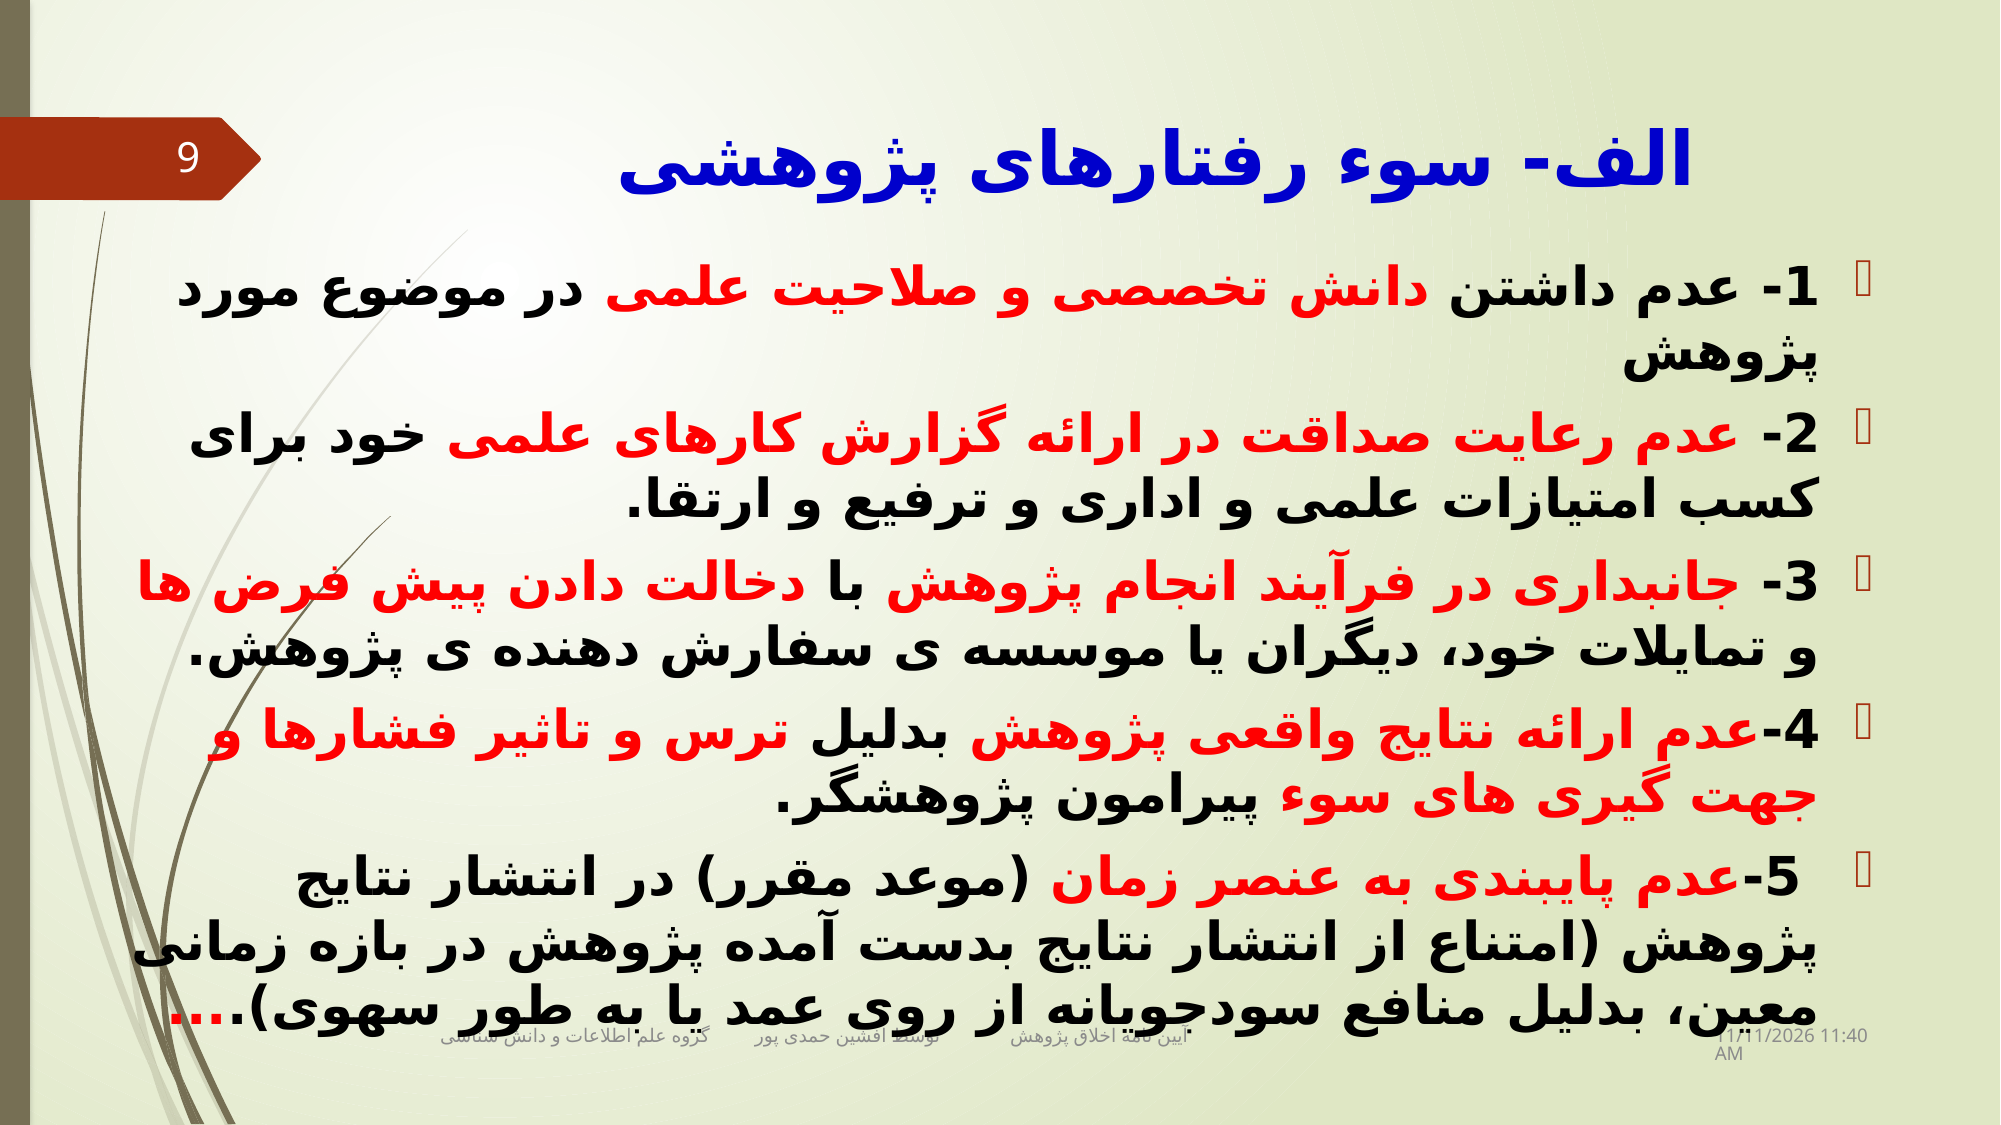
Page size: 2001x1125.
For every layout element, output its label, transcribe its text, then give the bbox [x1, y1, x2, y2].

slide_number 17 دسامبر 18 [1699, 1005, 1888, 1067]
slide_number 9 [87, 129, 216, 190]
footer آیین نامه اخلاق پژوهش توسط افشین حمدی پور گروه علم اطلاعات و دانش شناسی [424, 1006, 1675, 1067]
list 1- عدم داشتن دانش تخصصی و صلاحیت علمی در موضوع مورد پژوهش 2- عدم رعایت صداقت در ارائه گزارش کارهای علمی خود برای کسب امتیازات علمی و اداری و ترفیع و ارتقا. 3- جانبداری در فرآیند انجام پژوهش با دخالت دادن پیش فرض ها و تمایلات خود، دیگران یا موسسه ی سفارش دهنده ی پژوهش. 4-عدم ارائه نتایج واقعی پژوهش بدلیل ترس و تاثیر فشارها و جهت گیری های سوء پیرامون پژوهشگر. 5-عدم پایبندی به عنصر زمان (موعد مقرر) در انتشار نتایج پژوهش (امتناع از انتشار نتایج بدست آمده پژوهش در بازه زمانی معین، بدلیل منافع سودجویانه از روی عمد یا به طور سهوی).... [94, 244, 1888, 1089]
title الف- سوء رفتارهای پژوهشی [425, 102, 1888, 244]
